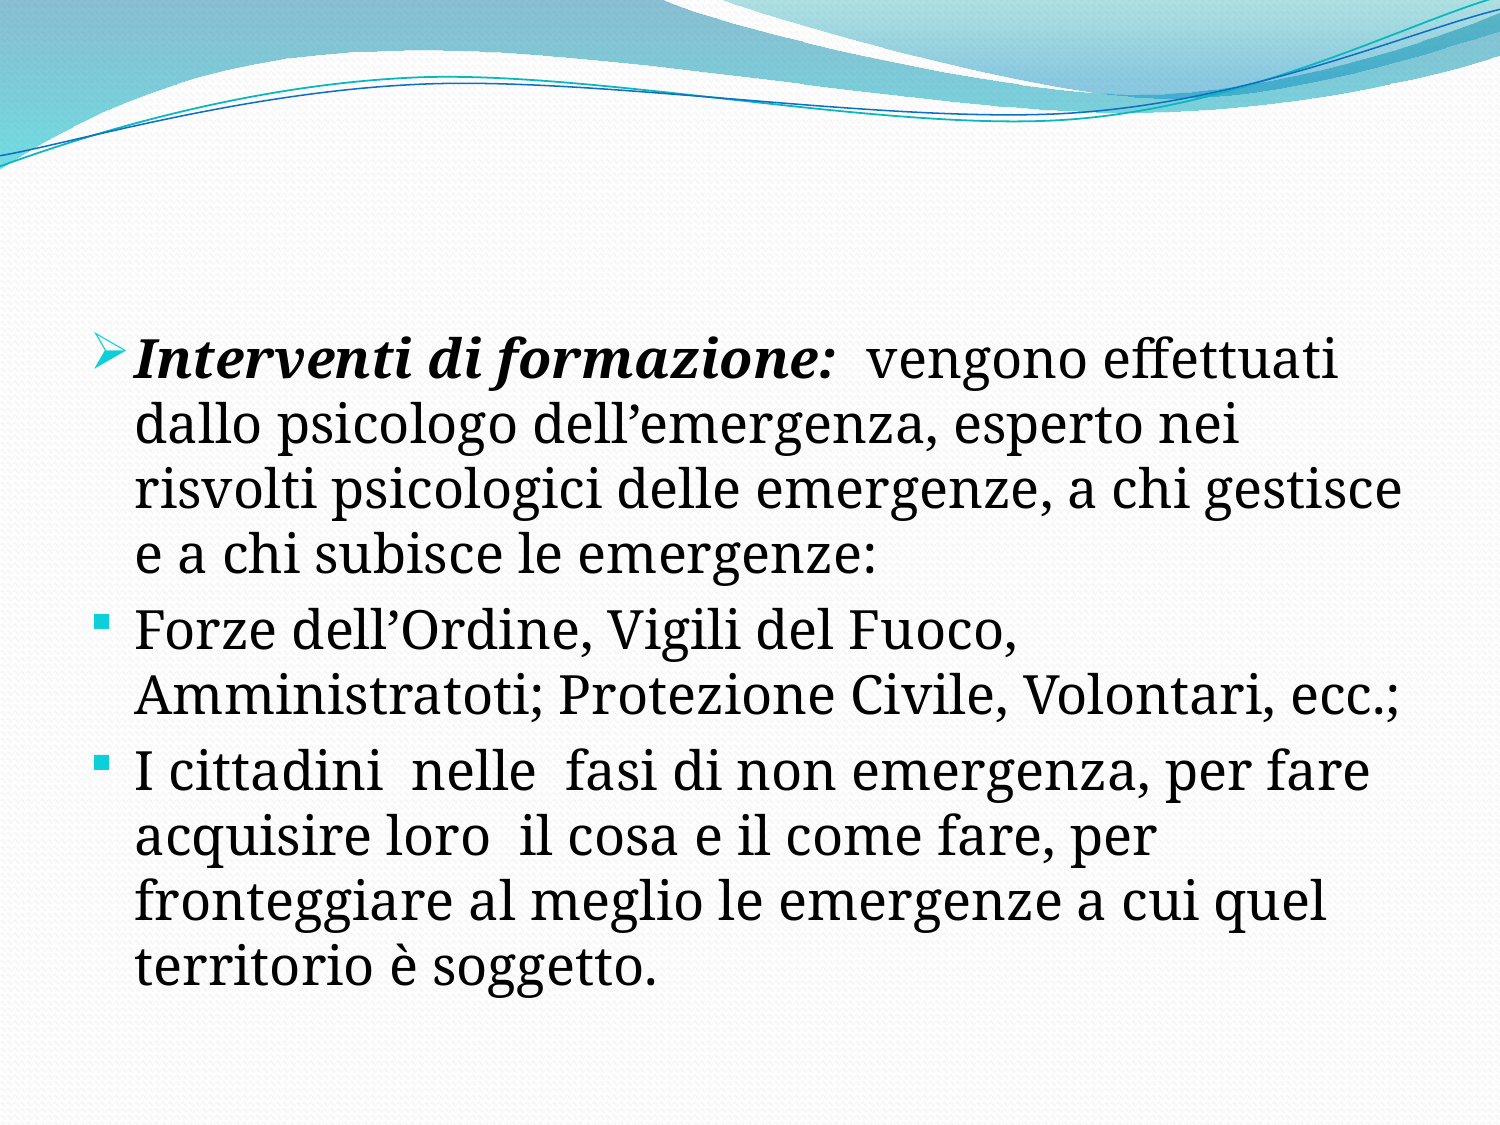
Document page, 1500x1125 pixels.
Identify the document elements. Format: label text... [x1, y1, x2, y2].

list Interventi di formazione: vengono effettuati dallo psicologo dell’emergenza, esperto nei risvolti psicologici delle emergenze, a chi gestisce e a chi subisce le emergenze: Forze dell’Ordine, Vigili del Fuoco, Amministratoti; Protezione Civile, Volontari, ecc.; I cittadini nelle fasi di non emergenza, per fare acquisire loro il cosa e il come fare, per fronteggiare al meglio le emergenze a cui quel territorio è soggetto. [75, 317, 1425, 1038]
